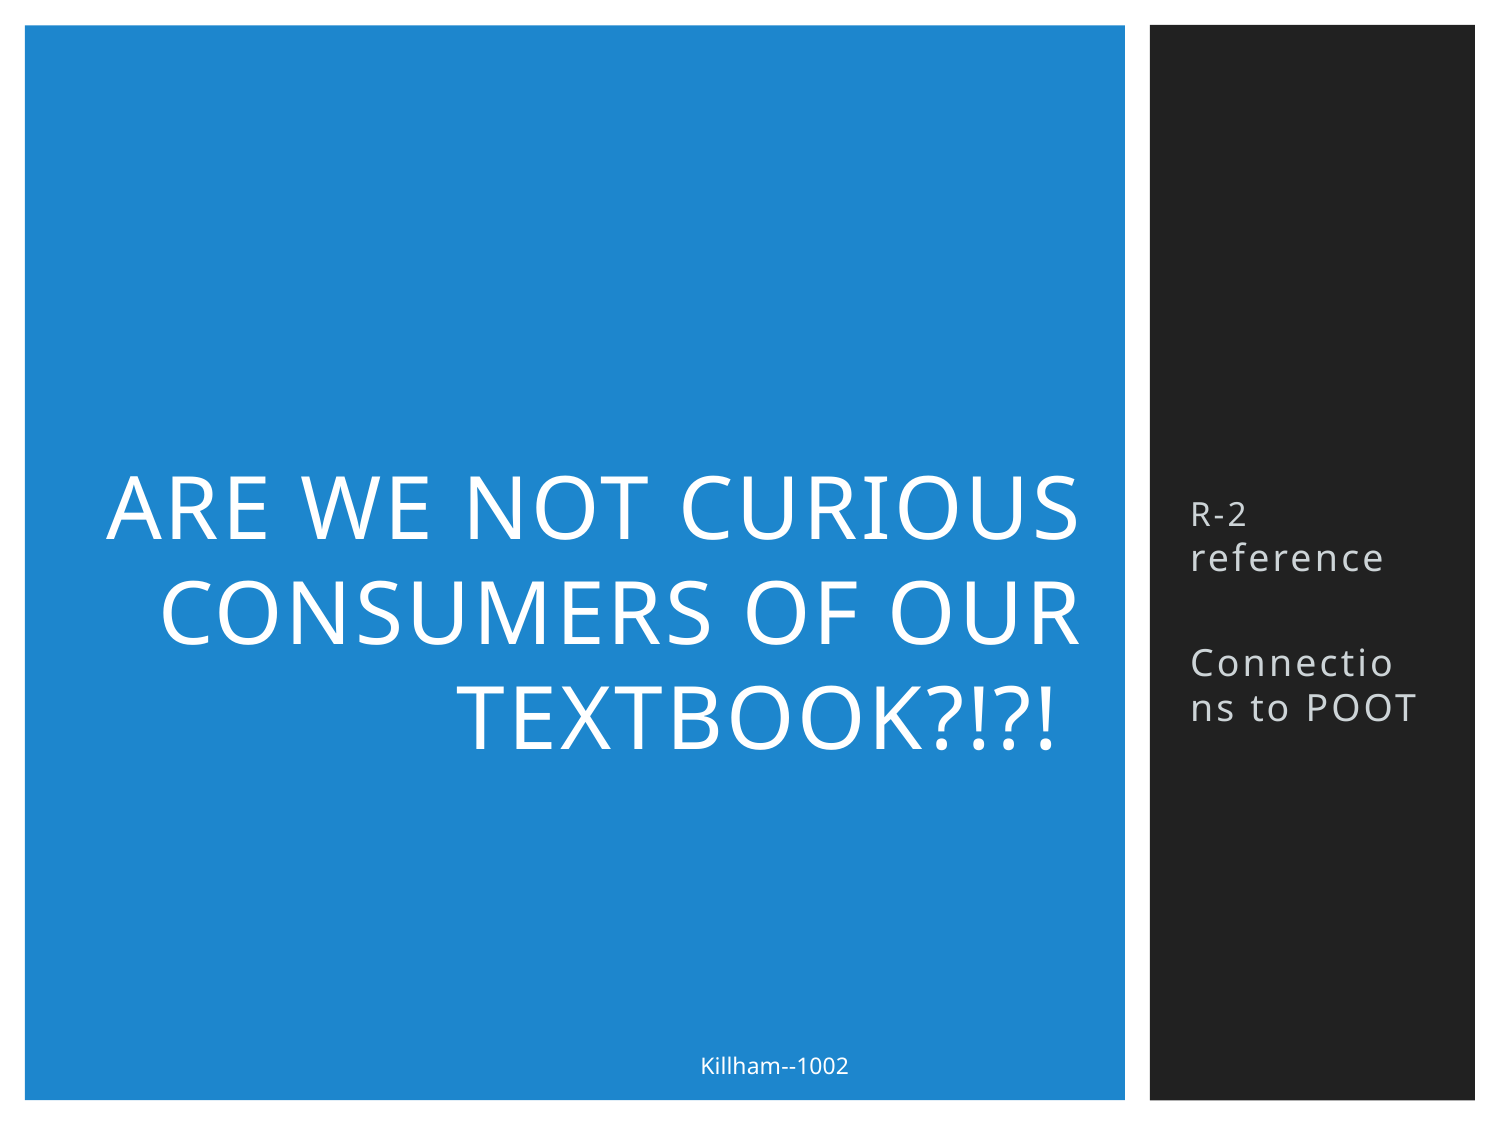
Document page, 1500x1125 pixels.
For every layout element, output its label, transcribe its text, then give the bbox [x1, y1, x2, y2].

footer Killham--1002 [500, 1042, 1050, 1088]
title Are we not curious consumers of our textbook?!?! [62, 474, 1100, 745]
list R-2 reference Connections to POOT [1175, 474, 1438, 745]
